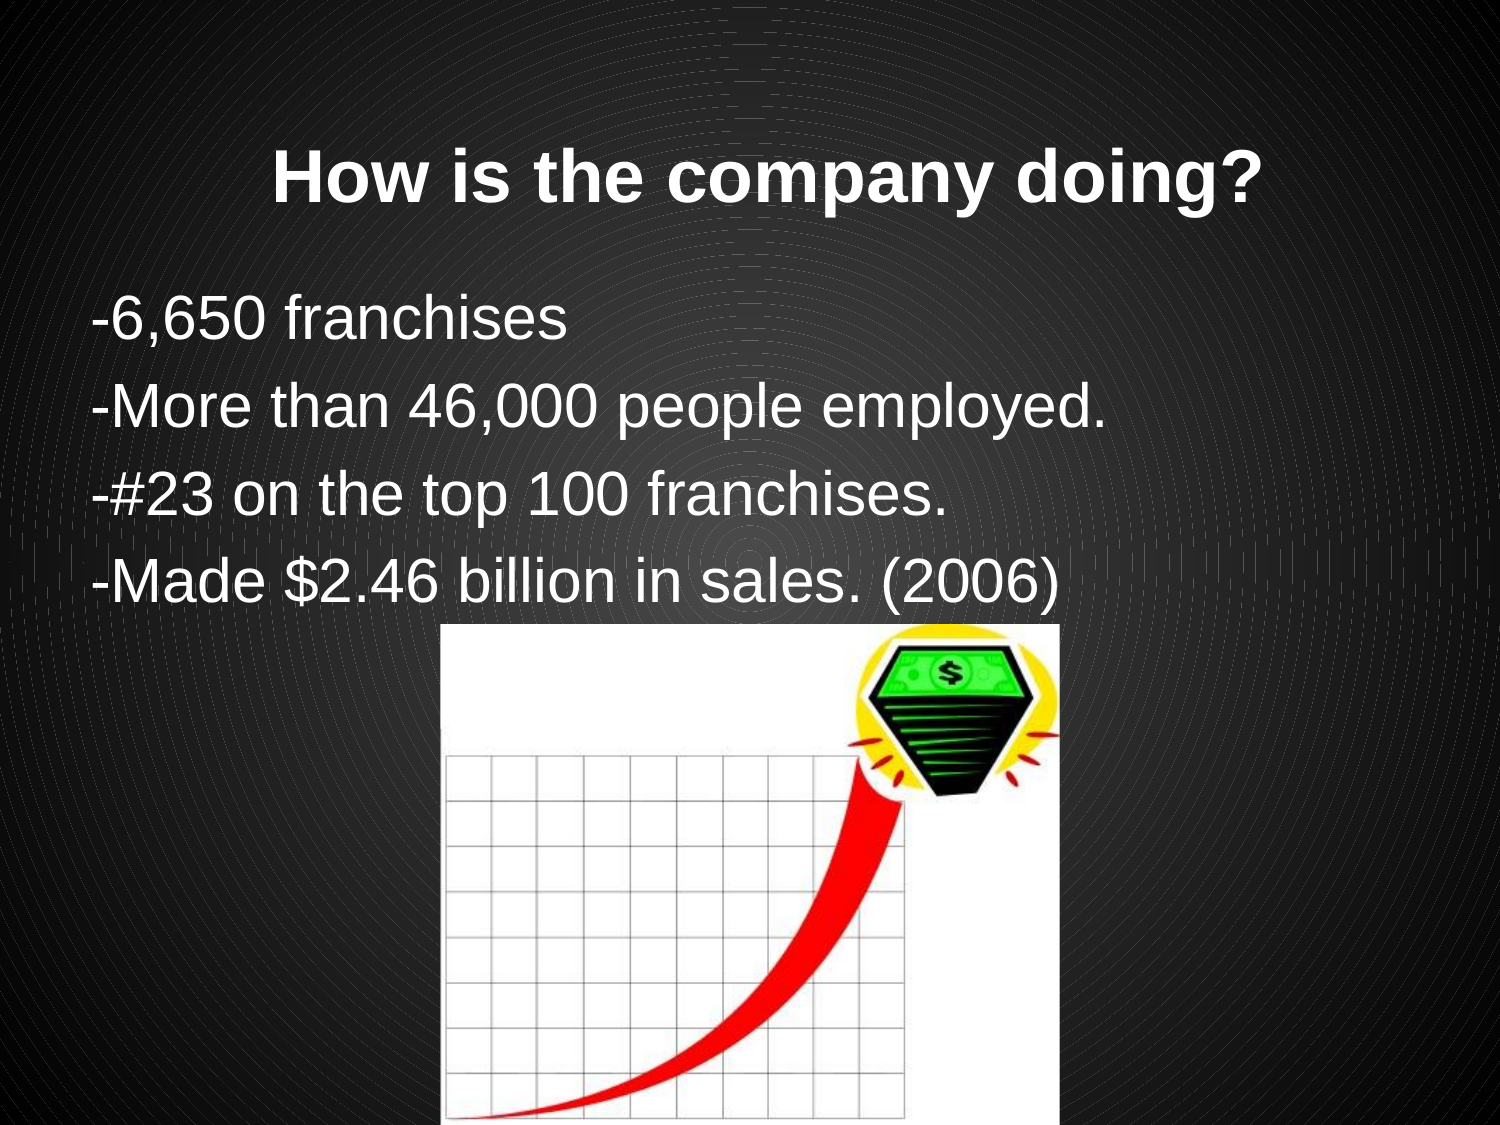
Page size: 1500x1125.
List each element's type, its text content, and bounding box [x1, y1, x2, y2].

text_box [440, 624, 1060, 1125]
title How is the company doing? [75, 14, 1425, 233]
list -6,650 franchises -More than 46,000 people employed. -#23 on the top 100 franchises. -Made $2.46 billion in sales. (2006) [75, 262, 1425, 931]
